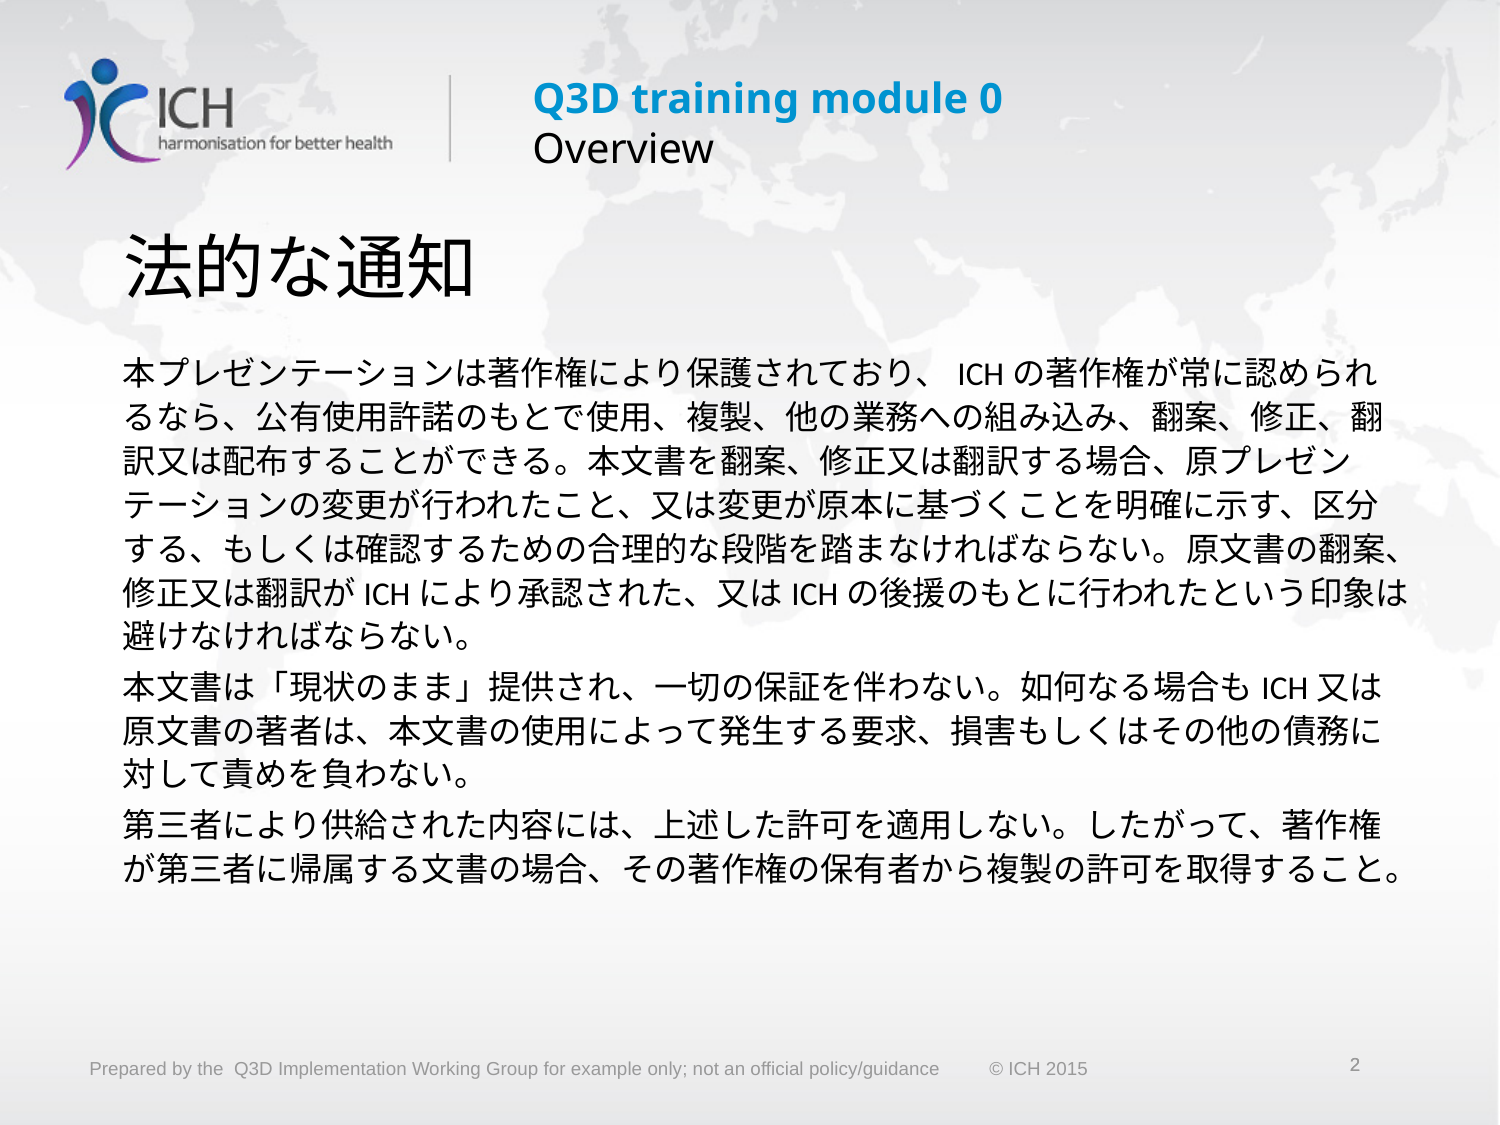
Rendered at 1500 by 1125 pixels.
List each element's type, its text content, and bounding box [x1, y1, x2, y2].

list 本プレゼンテーションは著作権により保護されており、ICHの著作権が常に認められるなら、公有使用許諾のもとで使用、複製、他の業務への組み込み、翻案、修正、翻訳又は配布することができる。本文書を翻案、修正又は翻訳する場合、原プレゼンテーションの変更が行われたこと、又は変更が原本に基づくことを明確に示す、区分する、もしくは確認するための合理的な段階を踏まなければならない。原文書の翻案、修正又は翻訳がICHにより承認された、又はICHの後援のもとに行われたという印象は避けなければならない。 本文書は「現状のまま」提供され、一切の保証を伴わない。如何なる場合もICH又は原文書の著者は、本文書の使用によって発生する要求、損害もしくはその他の債務に対して責めを負わない。 第三者により供給された内容には、上述した許可を適用しない。したがって、著作権が第三者に帰属する文書の場合、その著作権の保有者から複製の許可を取得すること。 [107, 341, 1426, 999]
picture [0, 0, 1500, 1125]
title 法的な通知 [108, 204, 1426, 326]
